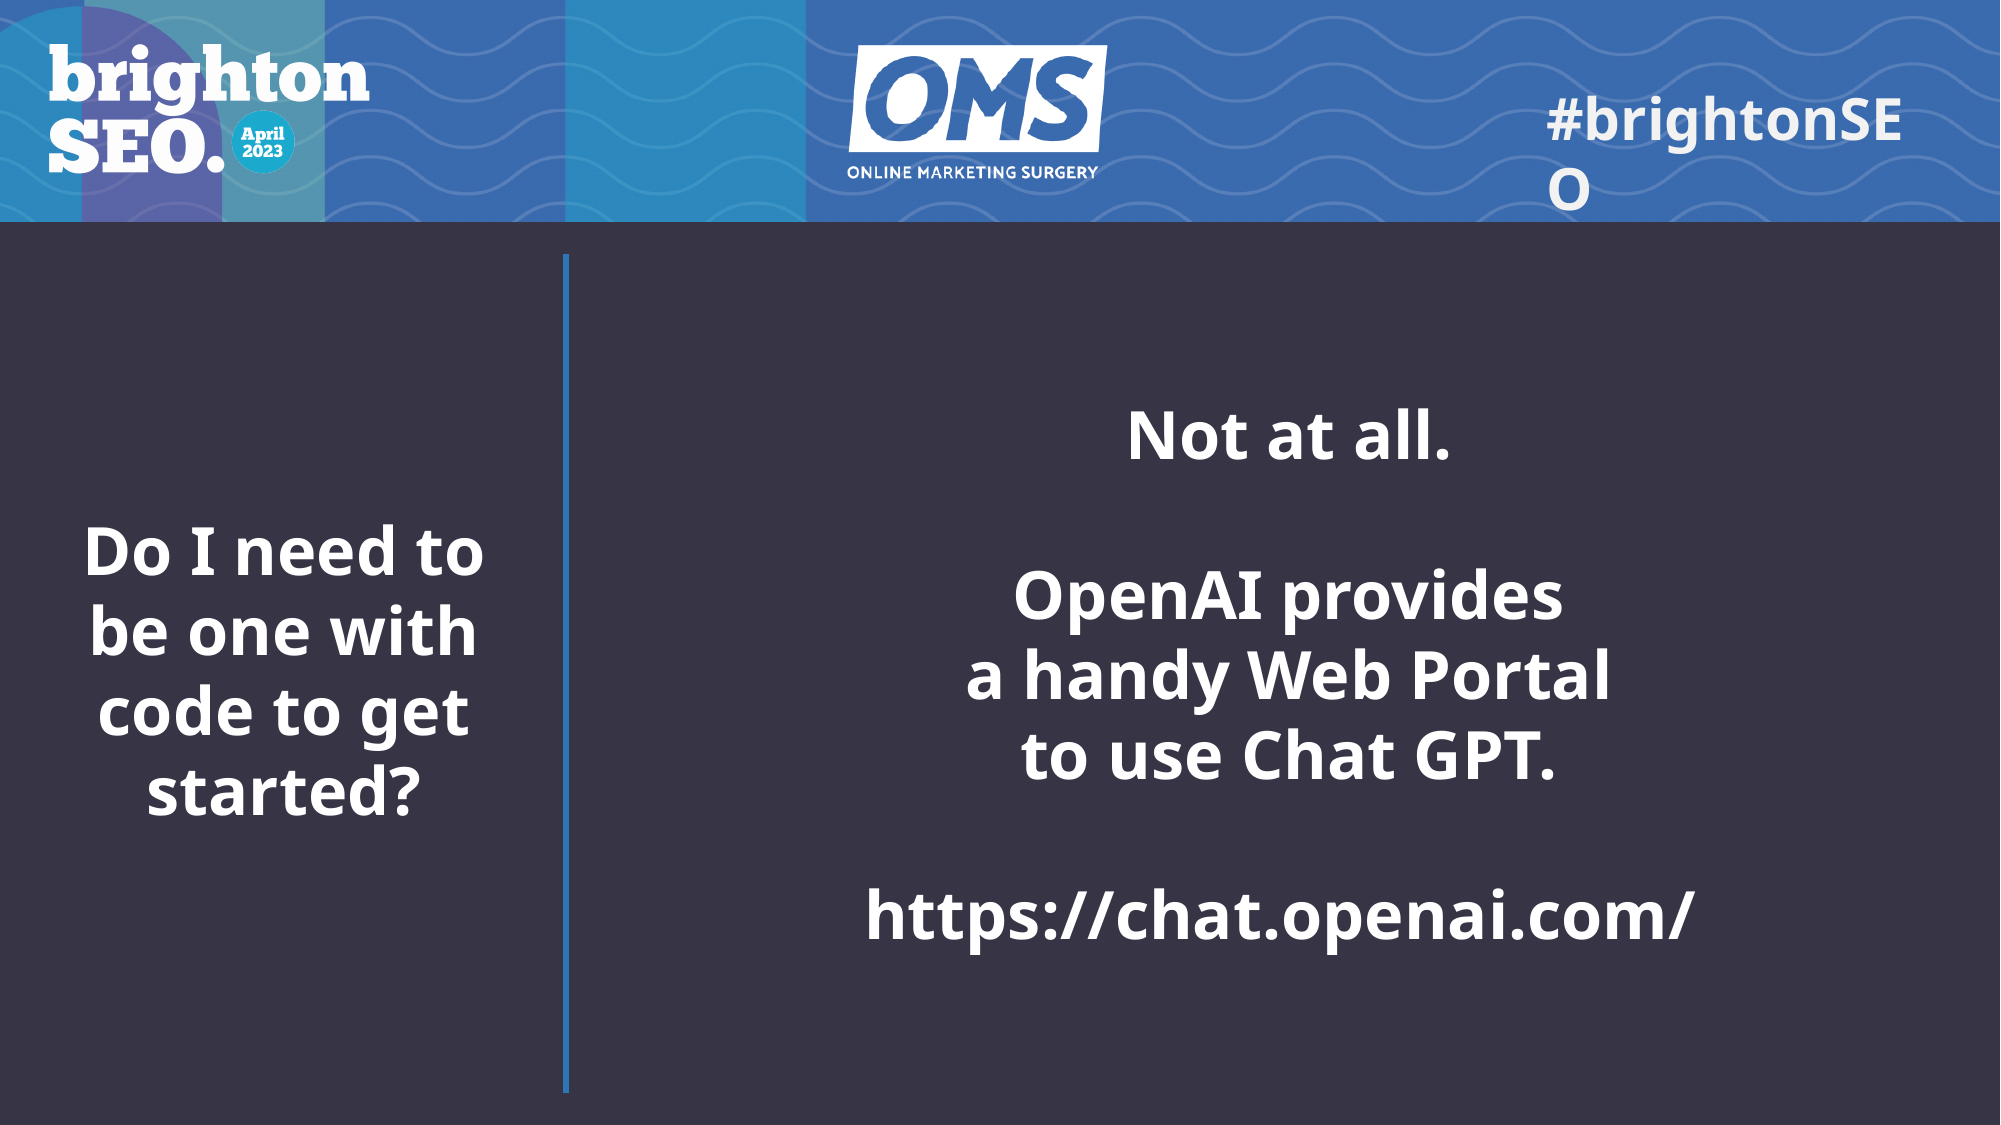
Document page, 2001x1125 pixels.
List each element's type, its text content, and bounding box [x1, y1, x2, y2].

text_box #brightonSEO [1531, 222, 1952, 230]
picture [0, 0, 2000, 222]
text_box Do I need to be one with code to get started? [32, 253, 536, 1084]
text_box Not at all. OpenAI provides a handy Web Portal to use Chat GPT. https://chat.openai.com/ [610, 253, 1968, 1093]
